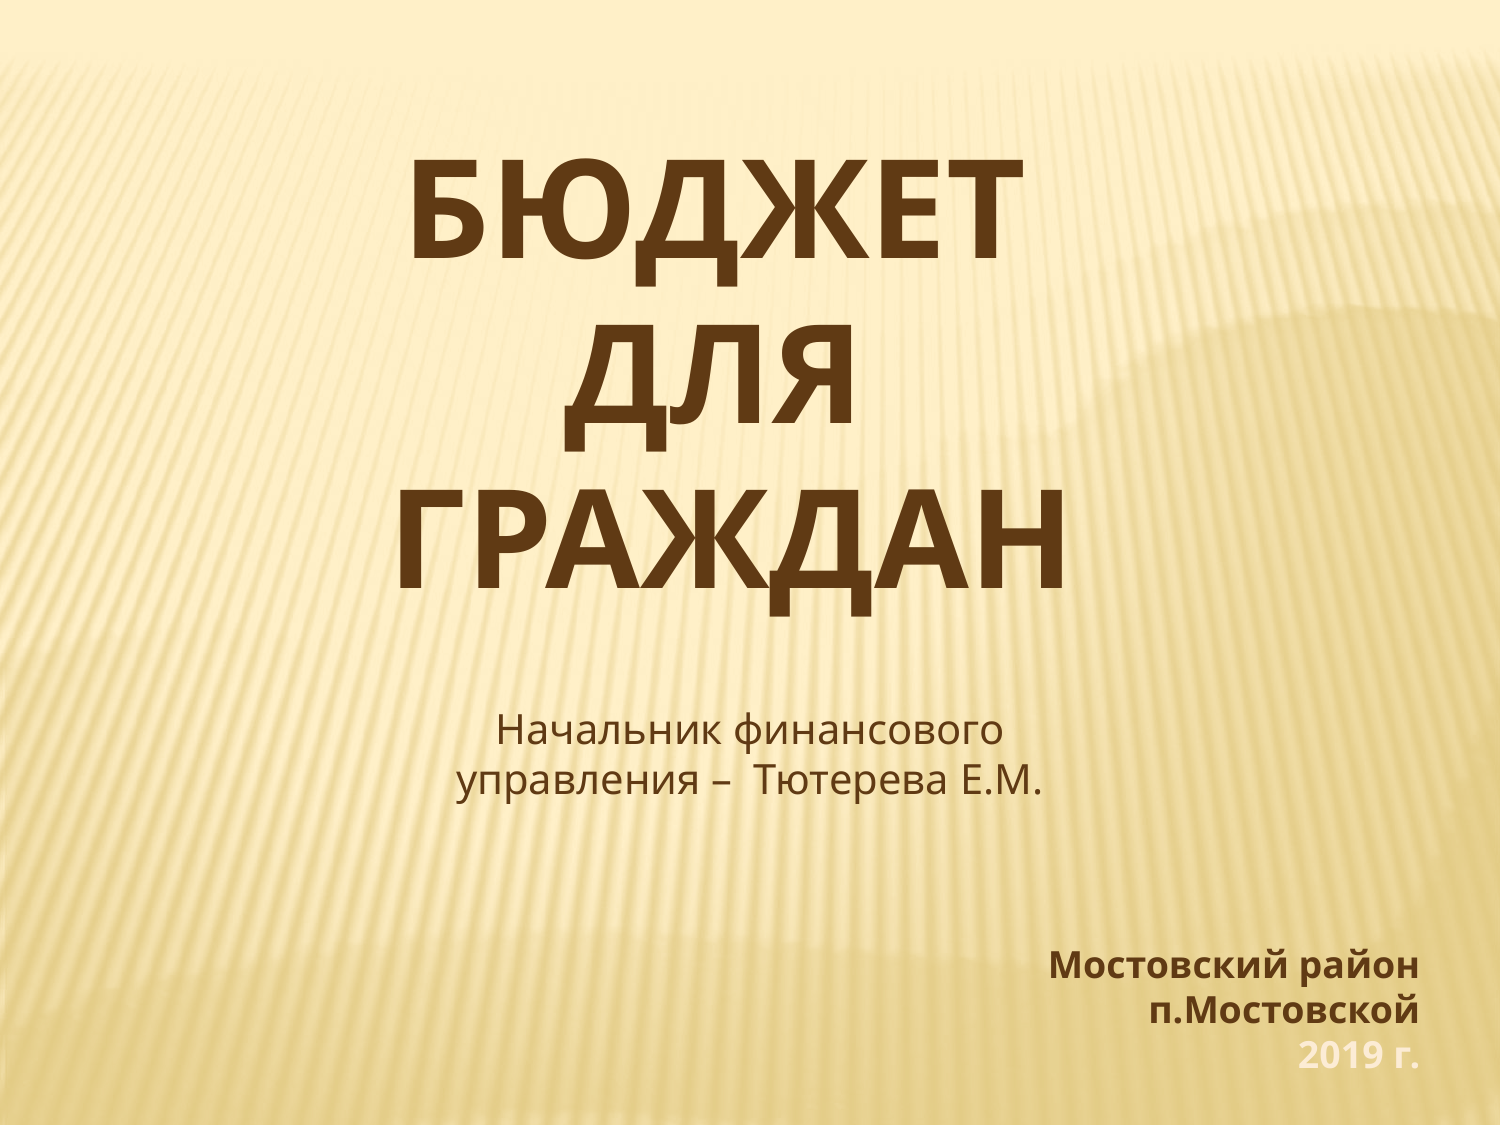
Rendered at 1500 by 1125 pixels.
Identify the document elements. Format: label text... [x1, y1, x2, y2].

text_box Начальник финансового управления – Тютерева Е.М. [374, 645, 1125, 810]
text_box БЮДЖЕТ ДЛЯ ГРАЖДАН [100, 113, 1365, 624]
text_box Мостовский район п.Мостовской 2019 г. [375, 933, 1436, 1084]
